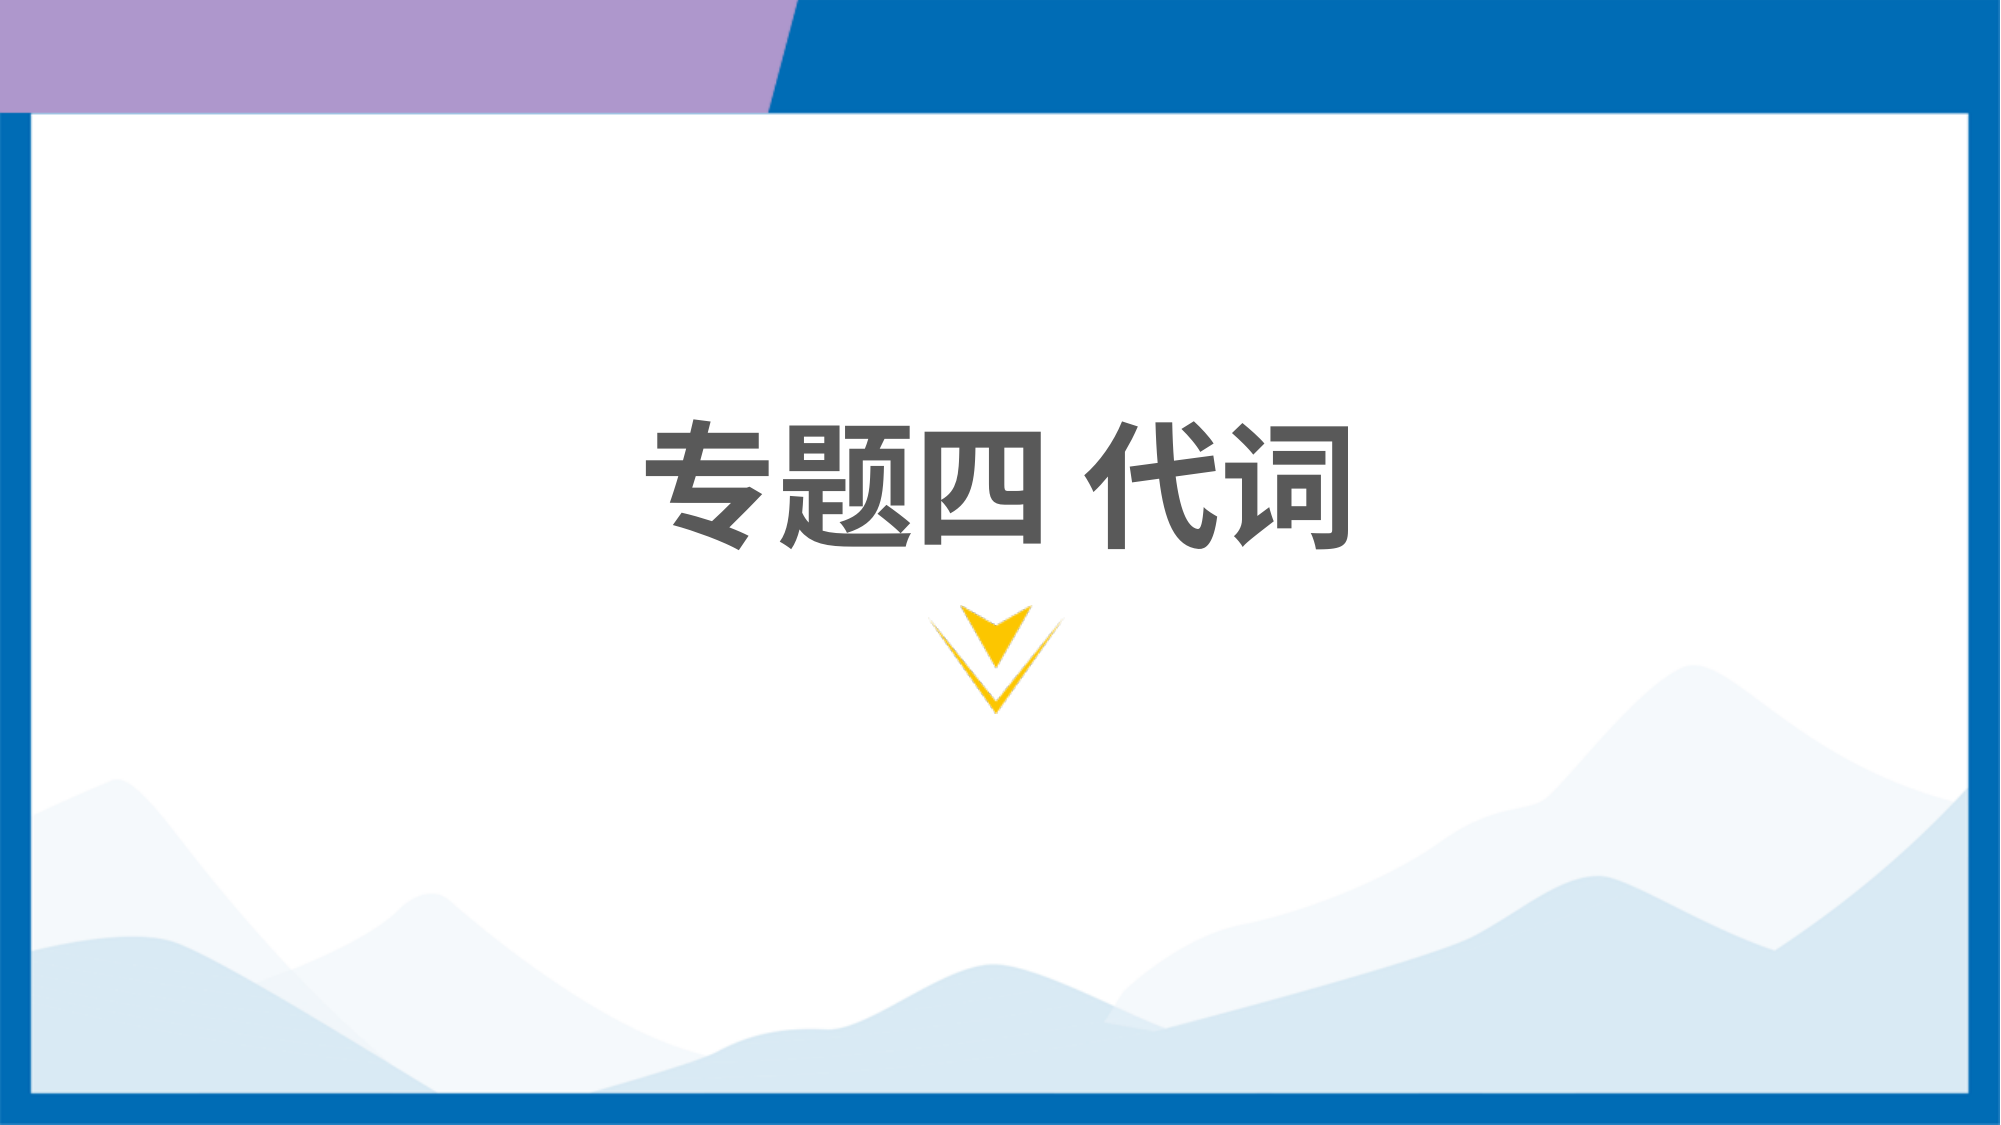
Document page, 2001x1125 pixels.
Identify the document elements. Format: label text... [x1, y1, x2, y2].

picture [0, 0, 2000, 1125]
text_box 专题四 代词 [35, 383, 1962, 566]
